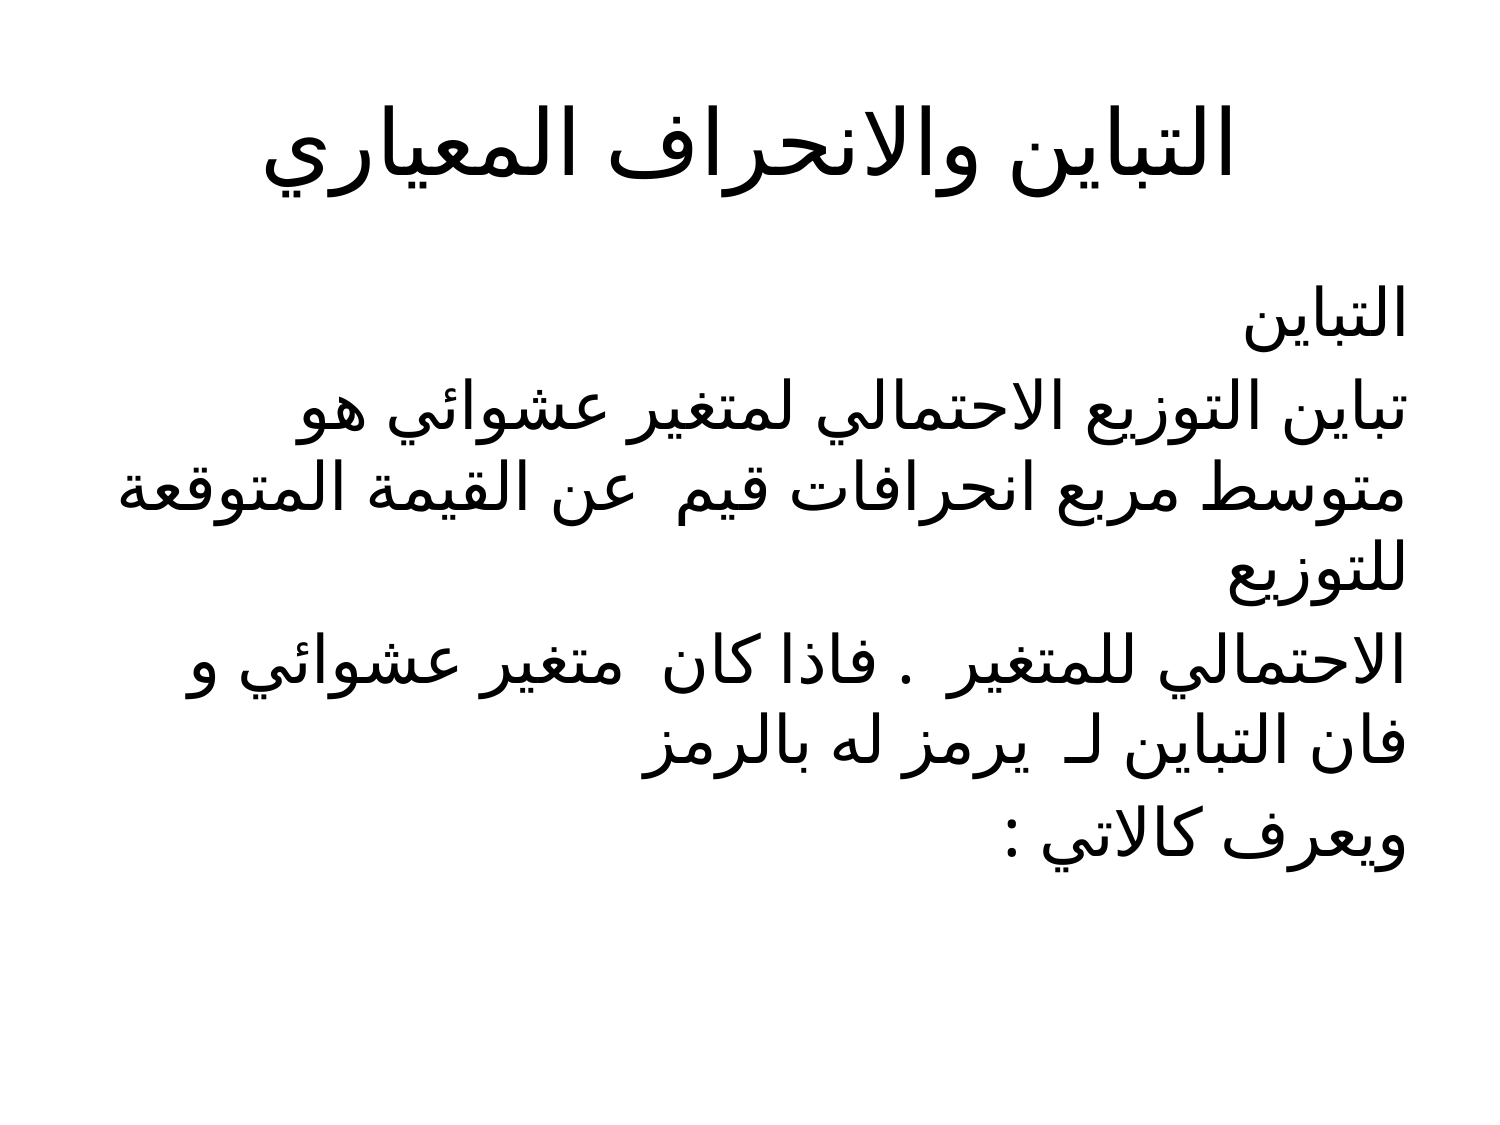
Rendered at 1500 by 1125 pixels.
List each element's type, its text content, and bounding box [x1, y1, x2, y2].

title التباين والانحراف المعياري [75, 45, 1425, 233]
